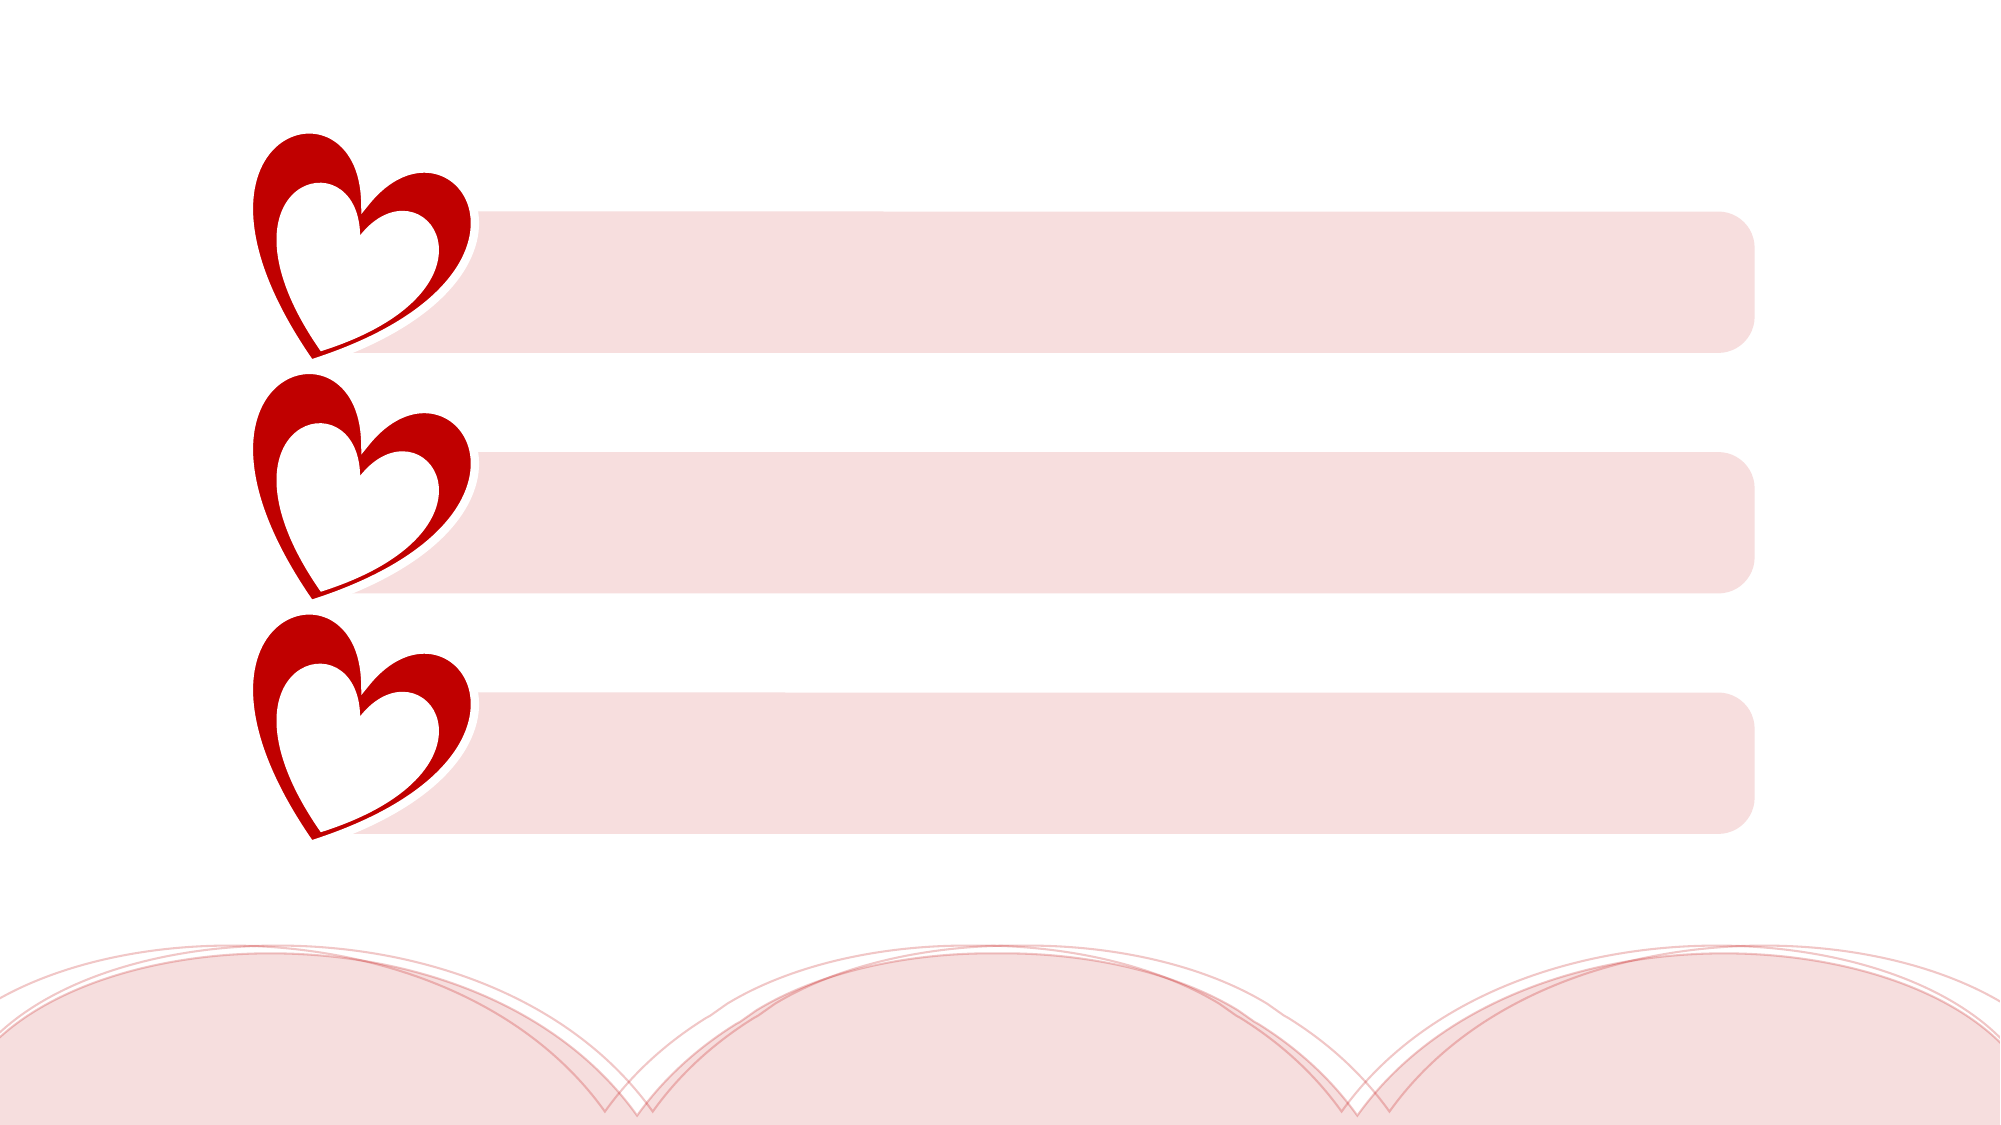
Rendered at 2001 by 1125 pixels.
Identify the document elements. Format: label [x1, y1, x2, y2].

text_box [247, 609, 476, 847]
text_box [0, 945, 2000, 1125]
text_box [345, 210, 1756, 354]
text_box [247, 128, 476, 366]
text_box [275, 181, 440, 353]
text_box [343, 450, 1756, 595]
text_box [275, 662, 440, 834]
text_box [345, 691, 1756, 835]
text_box [275, 422, 440, 593]
text_box [247, 368, 476, 606]
